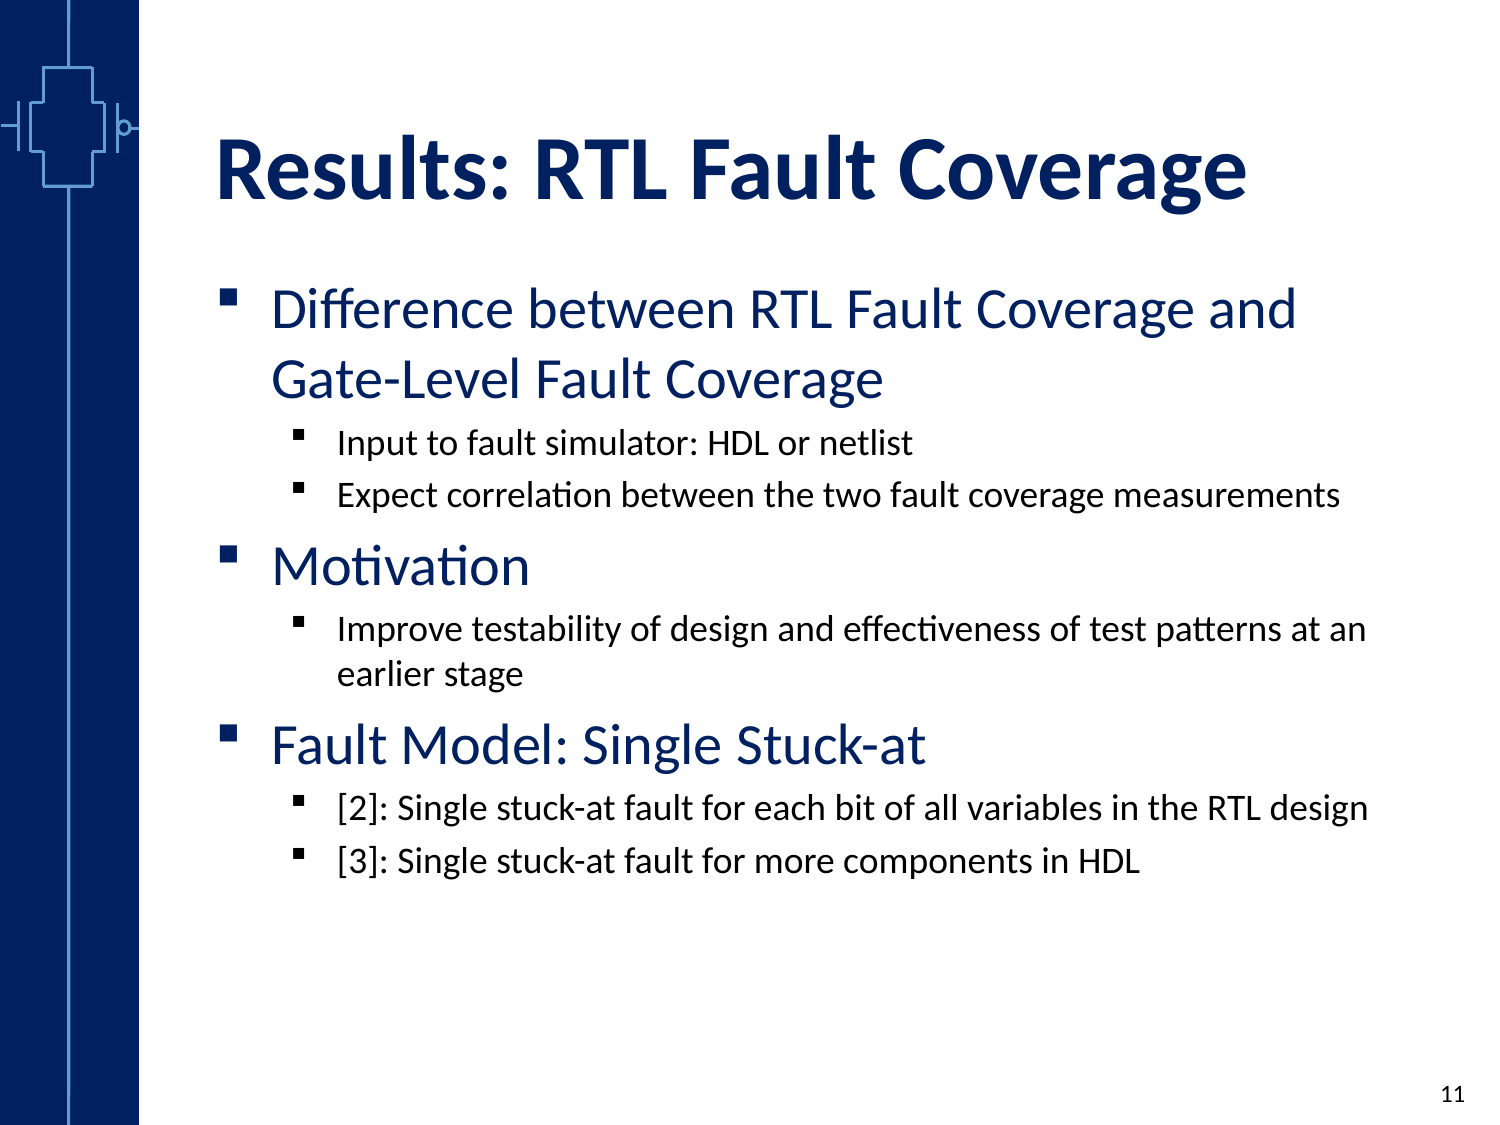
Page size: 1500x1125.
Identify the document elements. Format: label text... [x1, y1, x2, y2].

title Results: RTL Fault Coverage [200, 37, 1388, 225]
slide_number 11 [1425, 1062, 1488, 1123]
list Difference between RTL Fault Coverage and Gate-Level Fault Coverage Input to fault simulator: HDL or netlist Expect correlation between the two fault coverage measurements Motivation Improve testability of design and effectiveness of test patterns at an earlier stage Fault Model: Single Stuck-at [2]: Single stuck-at fault for each bit of all variables in the RTL design [3]: Single stuck-at fault for more components in HDL [200, 262, 1425, 988]
